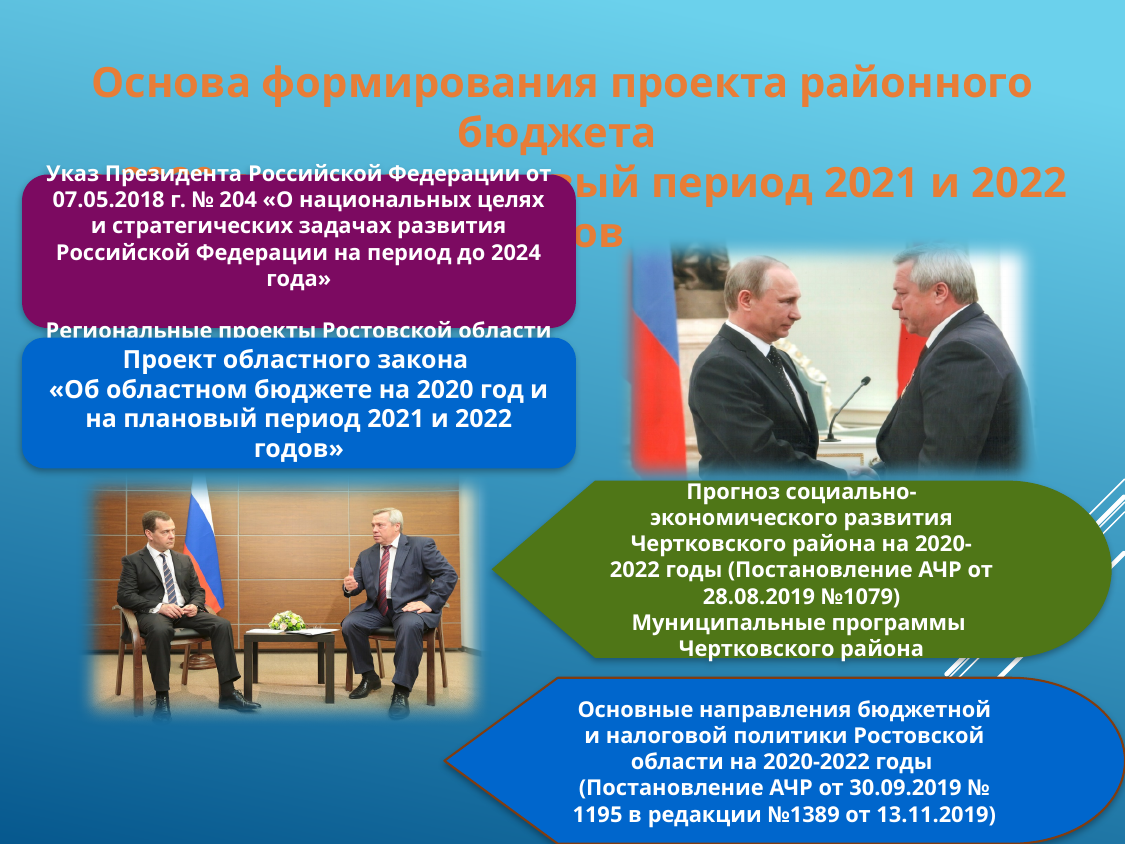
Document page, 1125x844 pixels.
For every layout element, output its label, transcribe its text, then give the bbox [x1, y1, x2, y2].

picture [74, 470, 492, 728]
picture [615, 235, 1042, 489]
text_box Прогноз социально-экономического развития Чертковского района на 2020-2022 годы (Постановление АЧР от 28.08.2019 №1079) Муниципальные программы Чертковского района [492, 479, 1113, 659]
text_box Основные направления бюджетной и налоговой политики Ростовской области на 2020-2022 годы (Постановление АЧР от 30.09.2019 № 1195 в редакции №1389 от 13.11.2019) [443, 676, 1125, 844]
text_box Указ Президента Российской Федерации от 07.05.2018 г. № 204 «О национальных целях и стратегических задачах развития Российской Федерации на период до 2024 года» Региональные проекты Ростовской области [21, 173, 577, 330]
text_box Проект областного закона «Об областном бюджете на 2020 год и на плановый период 2021 и 2022 годов» [20, 336, 577, 470]
text_box Основа формирования проекта районного бюджета на 2020 год и на плановый период 2021 и 2022 годов [0, 48, 1125, 264]
